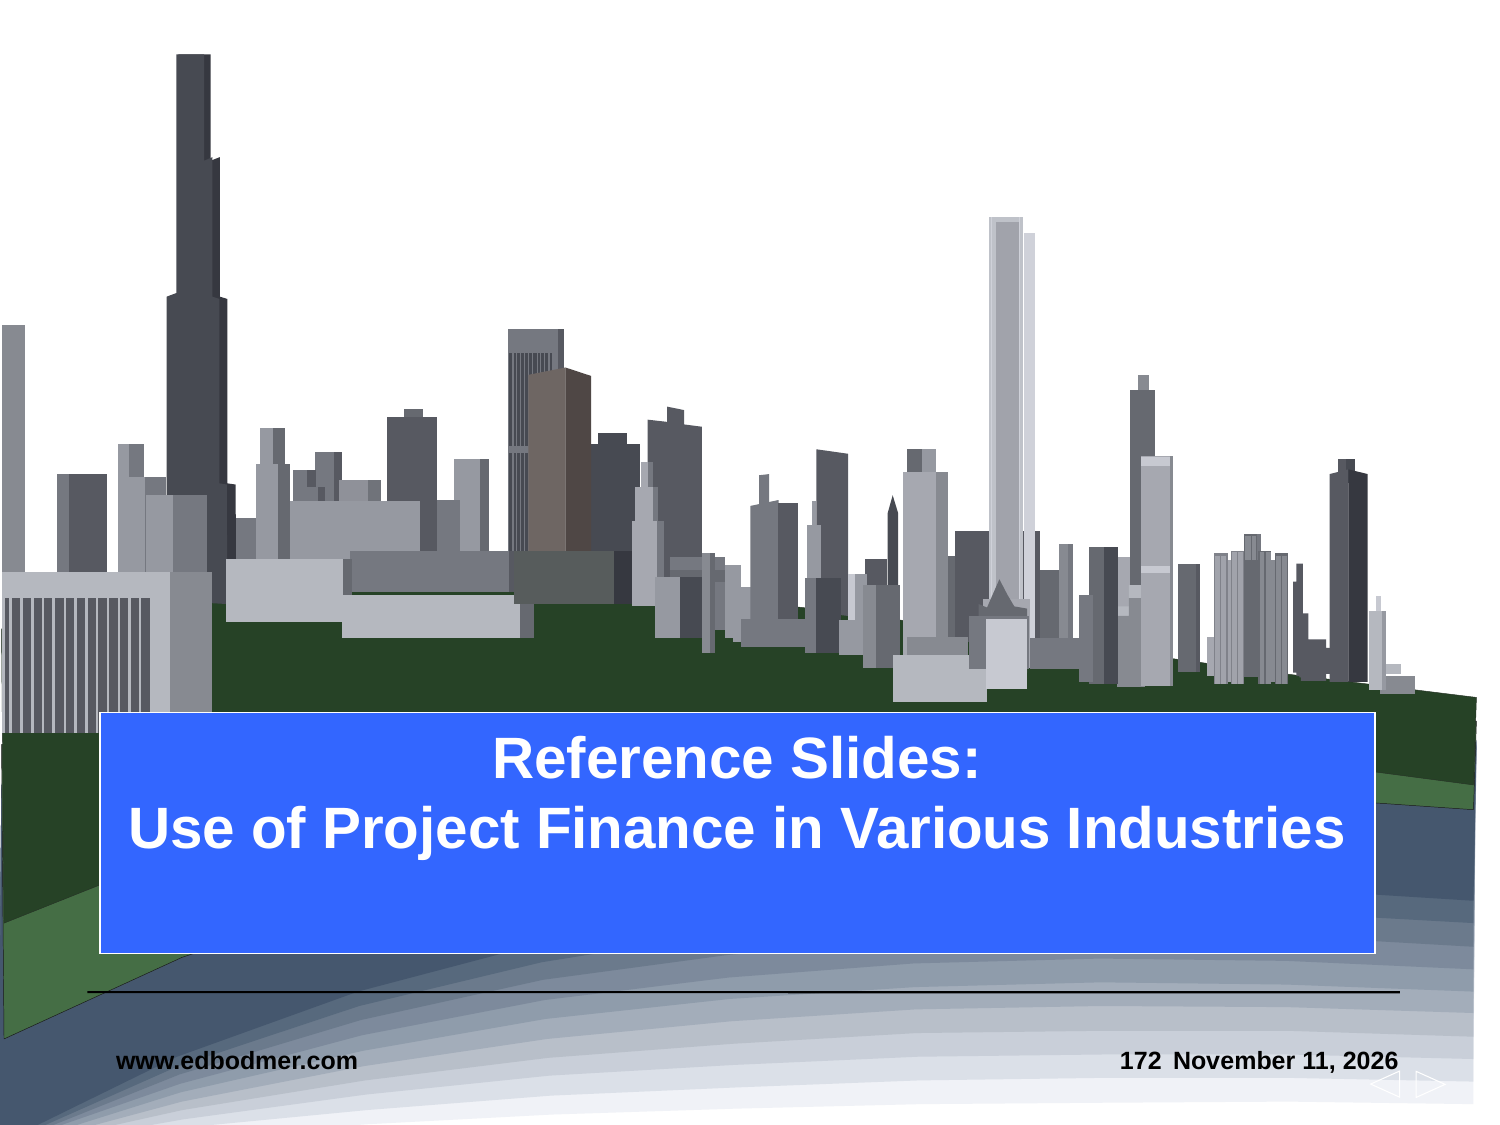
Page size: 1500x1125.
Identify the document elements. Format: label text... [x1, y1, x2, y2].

title Reference Slides: Use of Project Finance in Various Industries [99, 712, 1376, 954]
